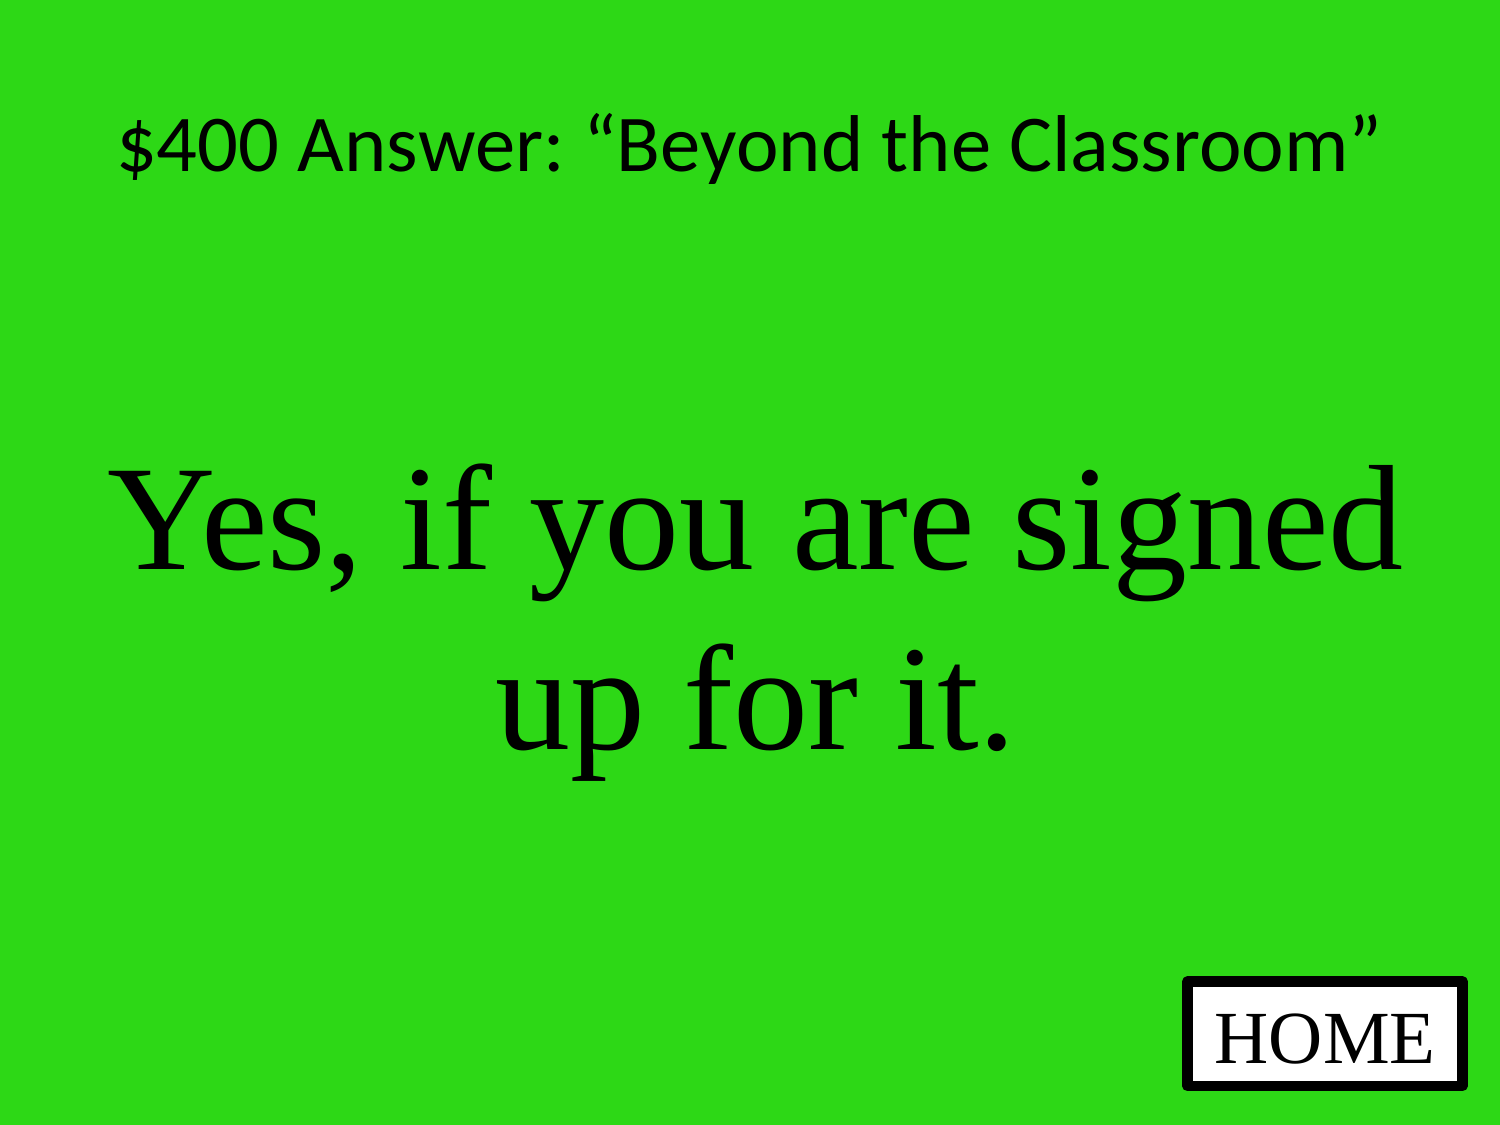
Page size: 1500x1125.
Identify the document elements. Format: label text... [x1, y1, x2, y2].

text_box Yes, if you are signed up for it. [49, 412, 1463, 788]
text_box HOME [1187, 981, 1463, 1087]
title $400 Answer: “Beyond the Classroom” [37, 45, 1463, 233]
